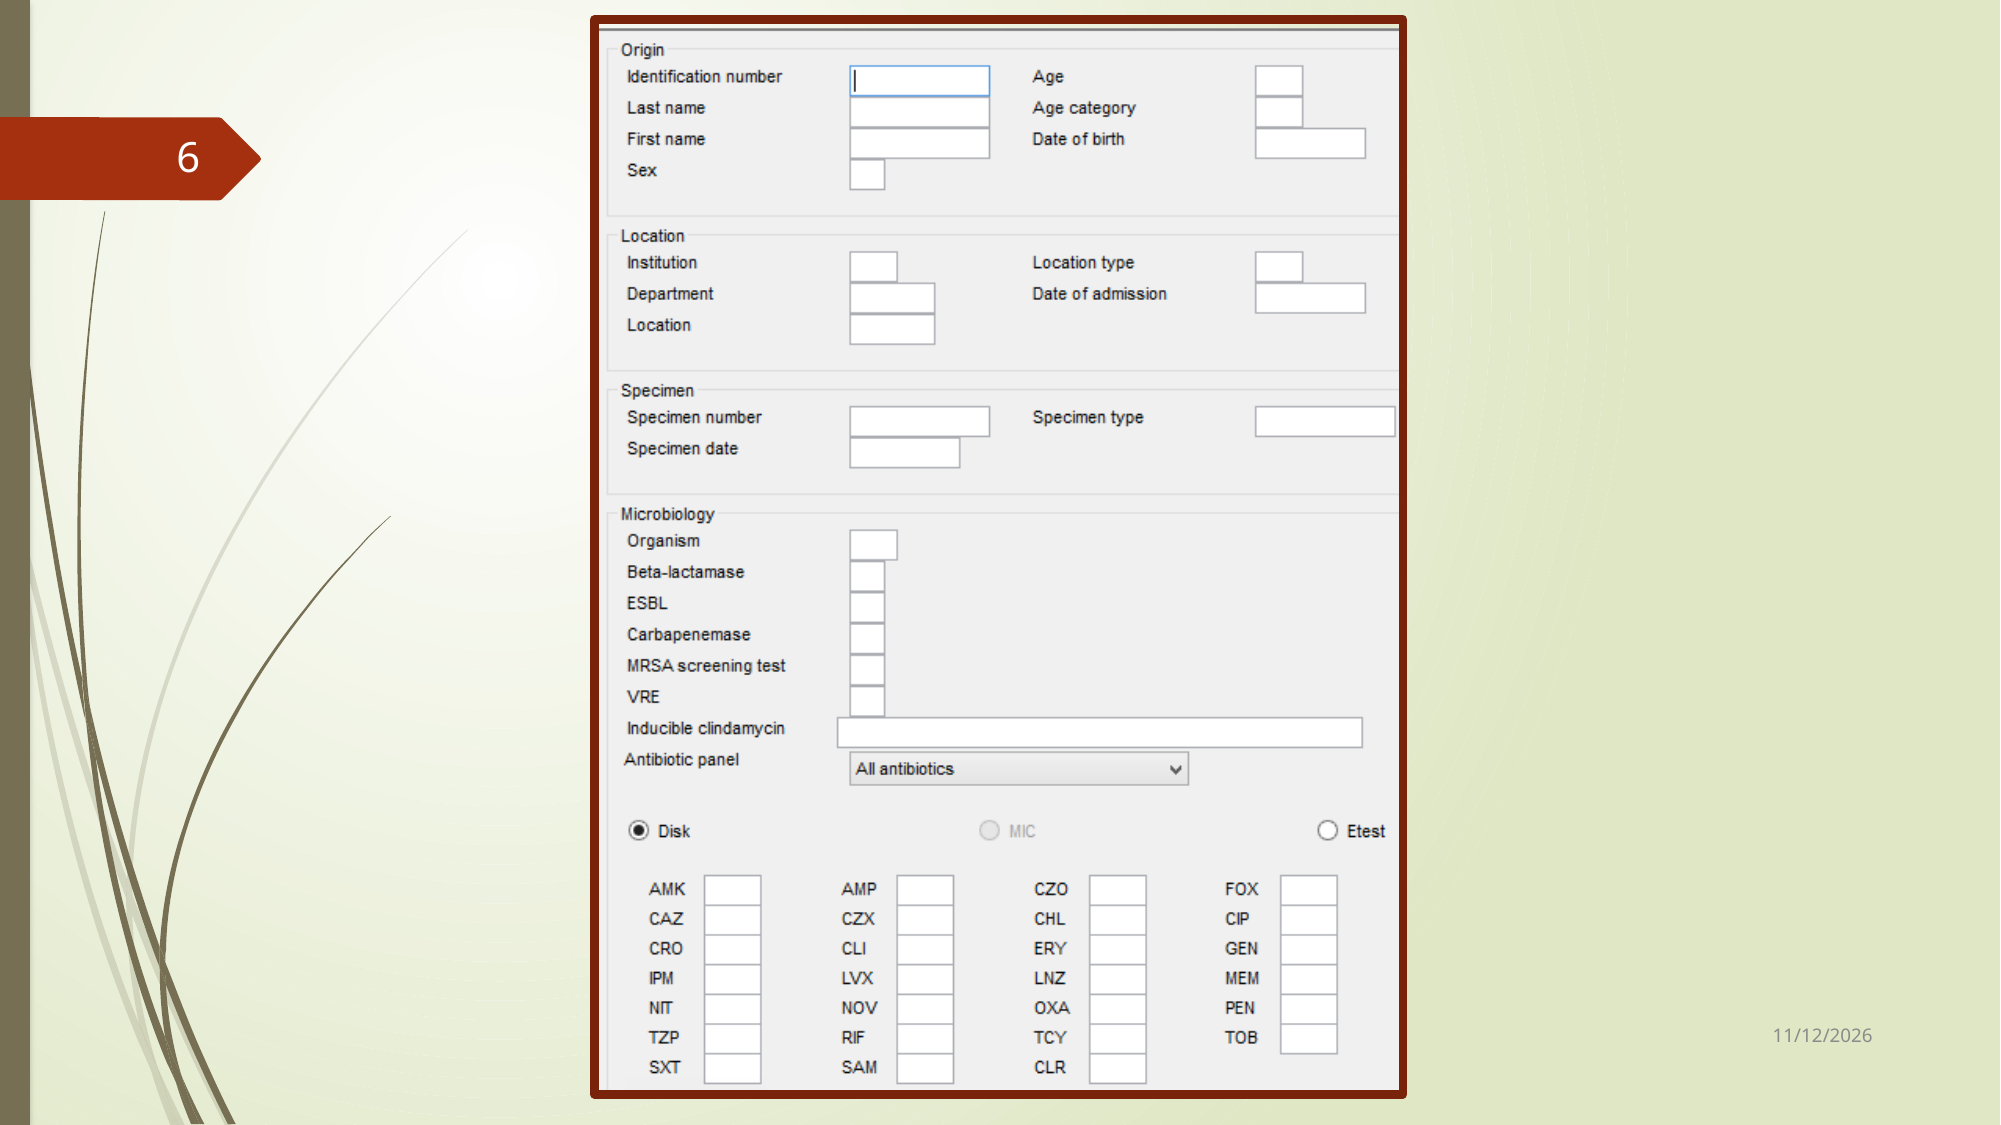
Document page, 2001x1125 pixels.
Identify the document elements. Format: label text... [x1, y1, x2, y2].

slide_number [1699, 1005, 1888, 1067]
text_box [593, 18, 1404, 30]
picture [596, 27, 1404, 1098]
slide_number 6 [87, 129, 216, 190]
